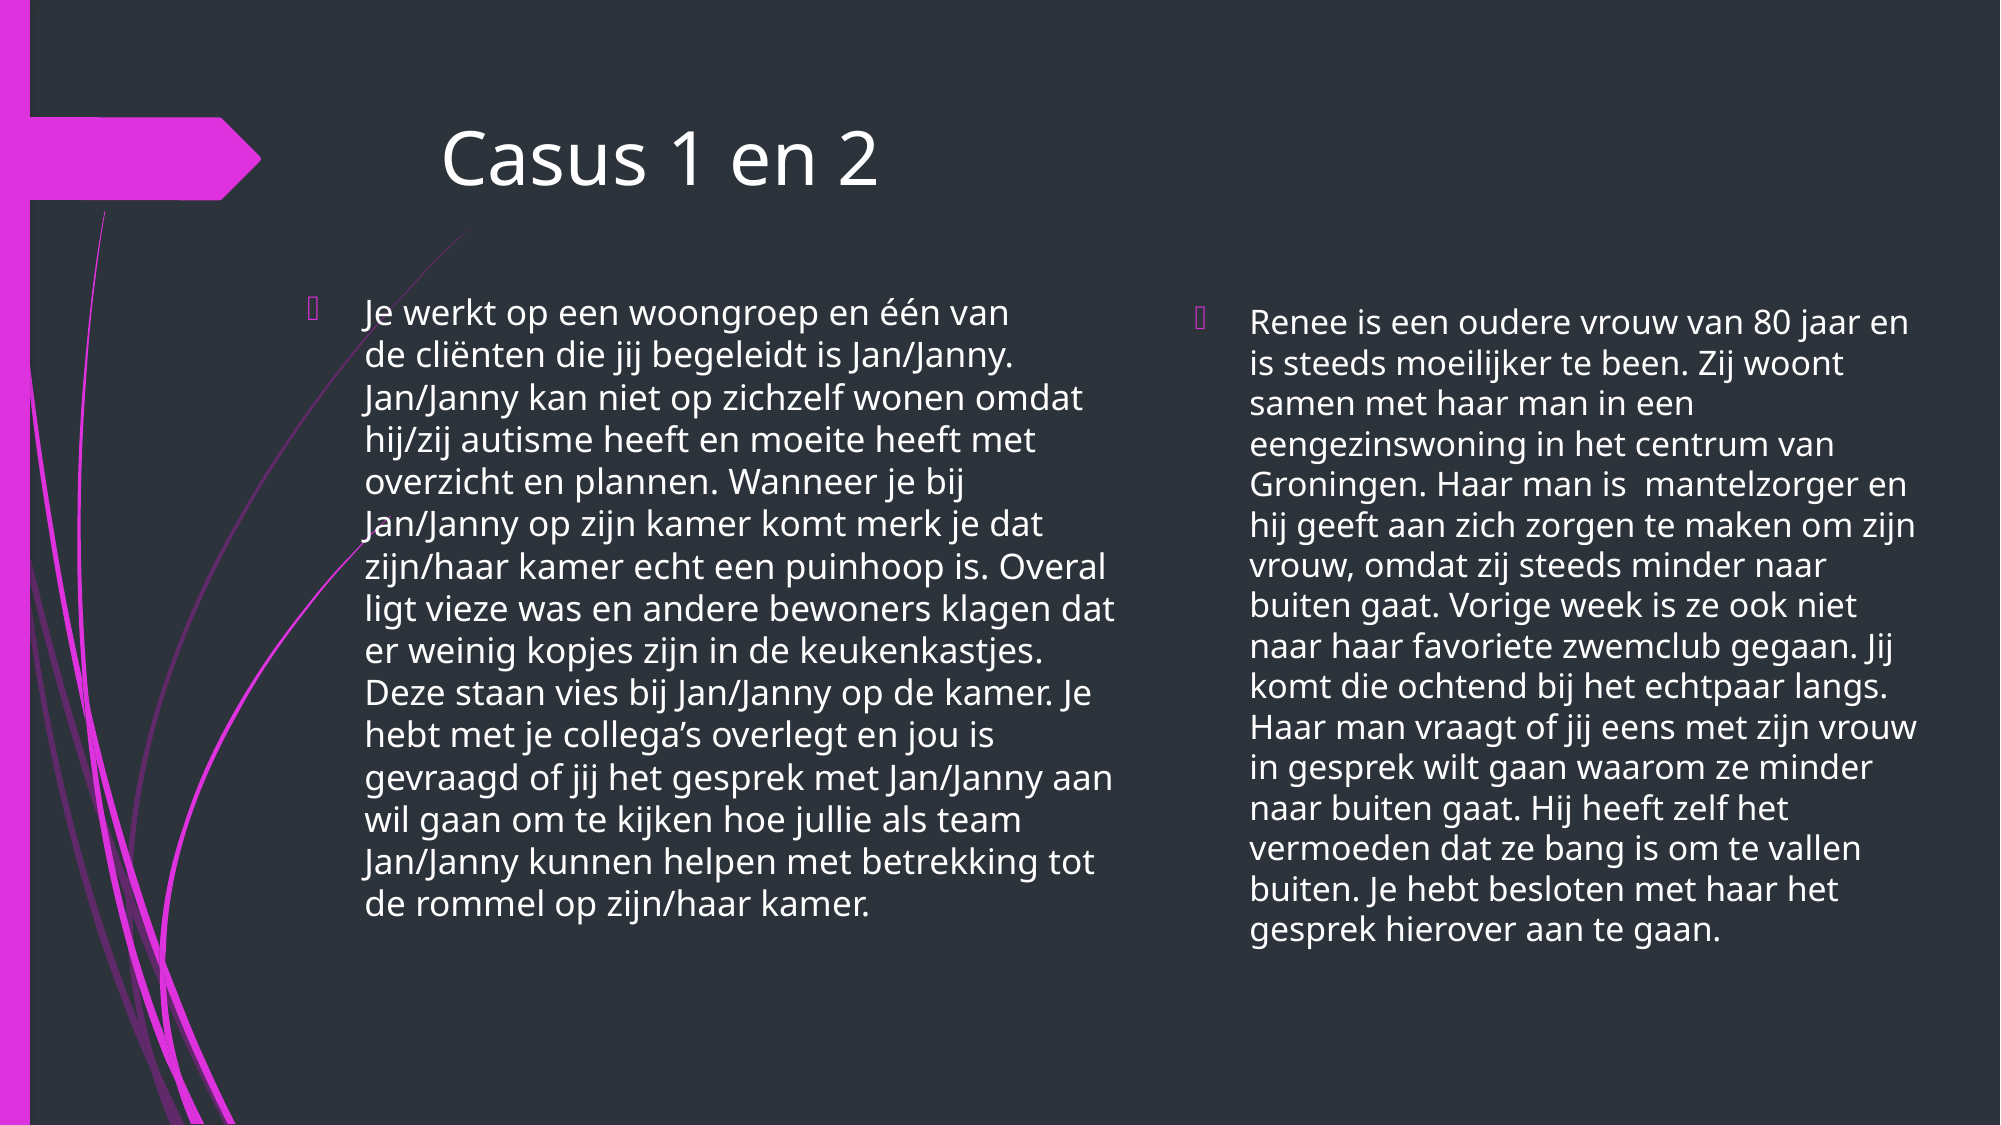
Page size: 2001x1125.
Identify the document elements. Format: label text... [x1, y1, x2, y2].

list Renee is een oudere vrouw van 80 jaar en is steeds moeilijker te been. Zij woont samen met haar man in een eengezinswoning in het centrum van Groningen. Haar man is mantelzorger en hij geeft aan zich zorgen te maken om zijn vrouw, omdat zij steeds minder naar buiten gaat. Vorige week is ze ook niet naar haar favoriete zwemclub gegaan. Jij komt die ochtend bij het echtpaar langs. Haar man vraagt of jij eens met zijn vrouw in gesprek wilt gaan waarom ze minder naar buiten gaat. Hij heeft zelf het vermoeden dat ze bang is om te vallen buiten. Je hebt besloten met haar het gesprek hierover aan te gaan. [1179, 293, 1945, 969]
list Je werkt op een woongroep en één van de cliënten die jij begeleidt is Jan/Janny. Jan/Janny kan niet op zichzelf wonen omdat hij/zij autisme heeft en moeite heeft met overzicht en plannen. Wanneer je bij Jan/Janny op zijn kamer komt merk je dat zijn/haar kamer echt een puinhoop is. Overal ligt vieze was en andere bewoners klagen dat er weinig kopjes zijn in de keukenkastjes. Deze staan vies bij Jan/Janny op de kamer. Je hebt met je collega’s overlegt en jou is gevraagd of jij het gesprek met Jan/Janny aan wil gaan om te kijken hoe jullie als team Jan/Janny kunnen helpen met betrekking tot de rommel op zijn/haar kamer. [292, 283, 1133, 970]
title Casus 1 en 2 [425, 102, 1888, 313]
